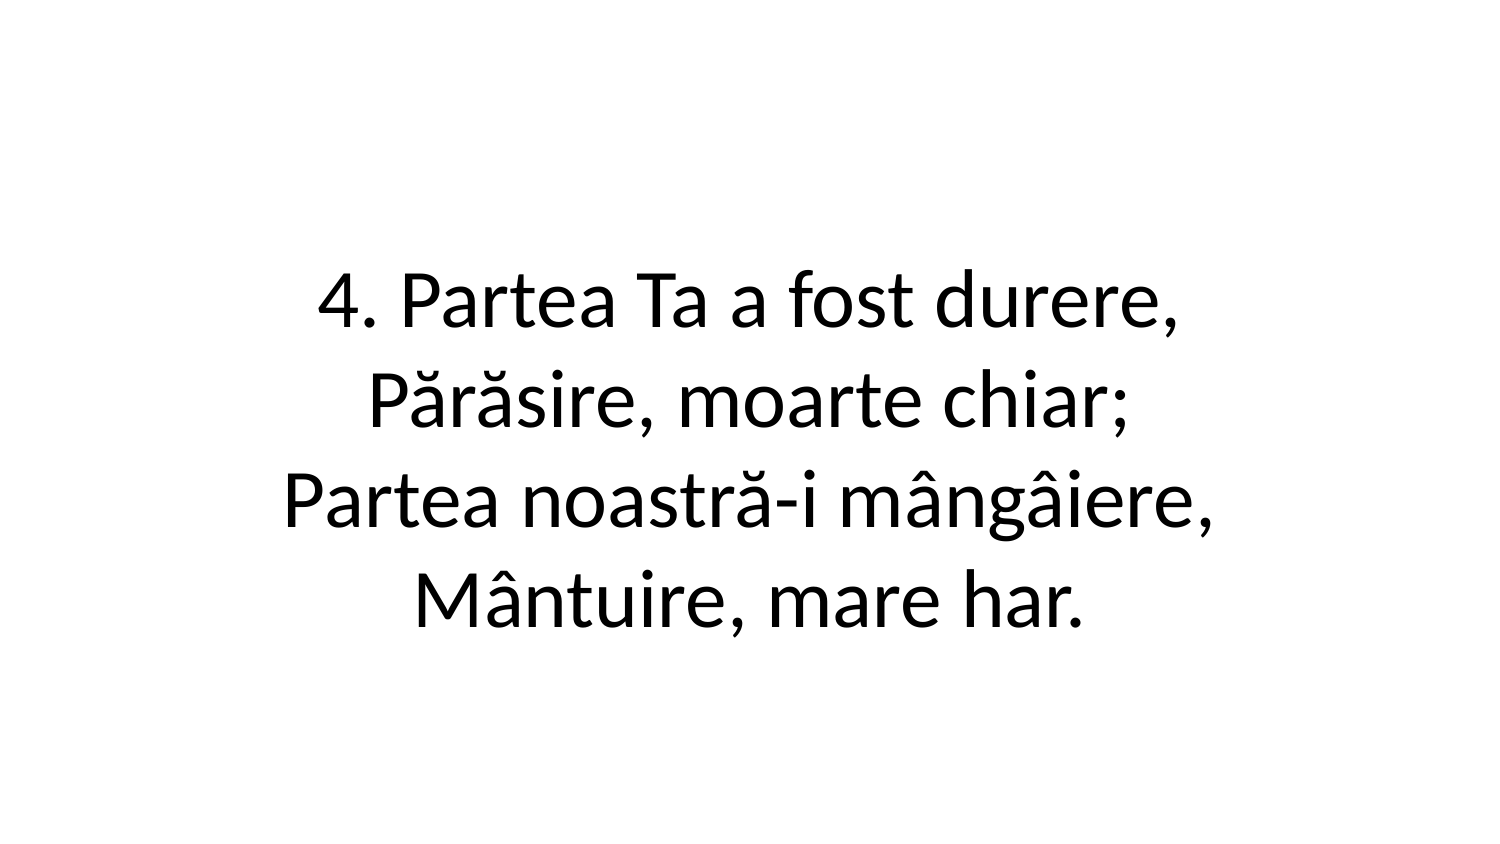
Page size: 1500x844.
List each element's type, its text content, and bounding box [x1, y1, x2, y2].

text_box 4. Partea Ta a fost durere, Părăsire, moarte chiar; Partea noastră-i mângâiere, Mântuire, mare har. [267, 192, 1232, 652]
